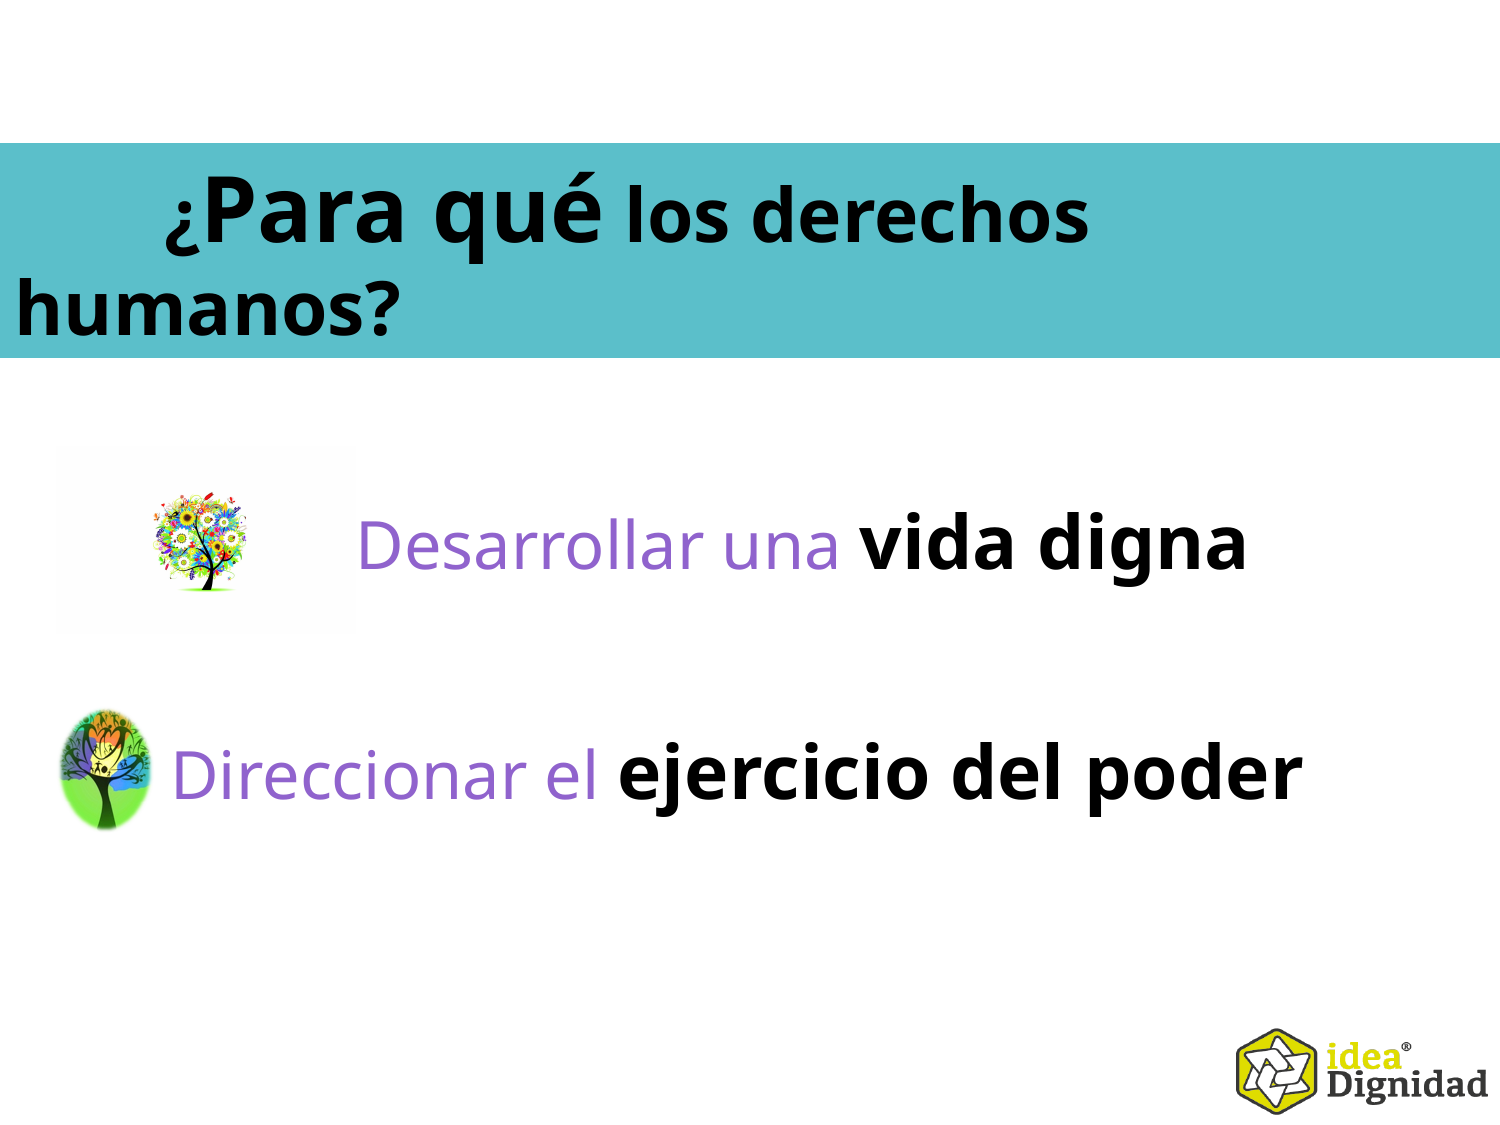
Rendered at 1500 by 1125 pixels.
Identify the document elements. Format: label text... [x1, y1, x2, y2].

picture [56, 706, 154, 833]
picture [1230, 1025, 1493, 1118]
text_box Desarrollar una vida digna Direccionar el ejercicio del poder [42, 487, 1407, 823]
text_box ¿Para qué los derechos humanos? [0, 143, 1500, 358]
picture [56, 446, 244, 634]
